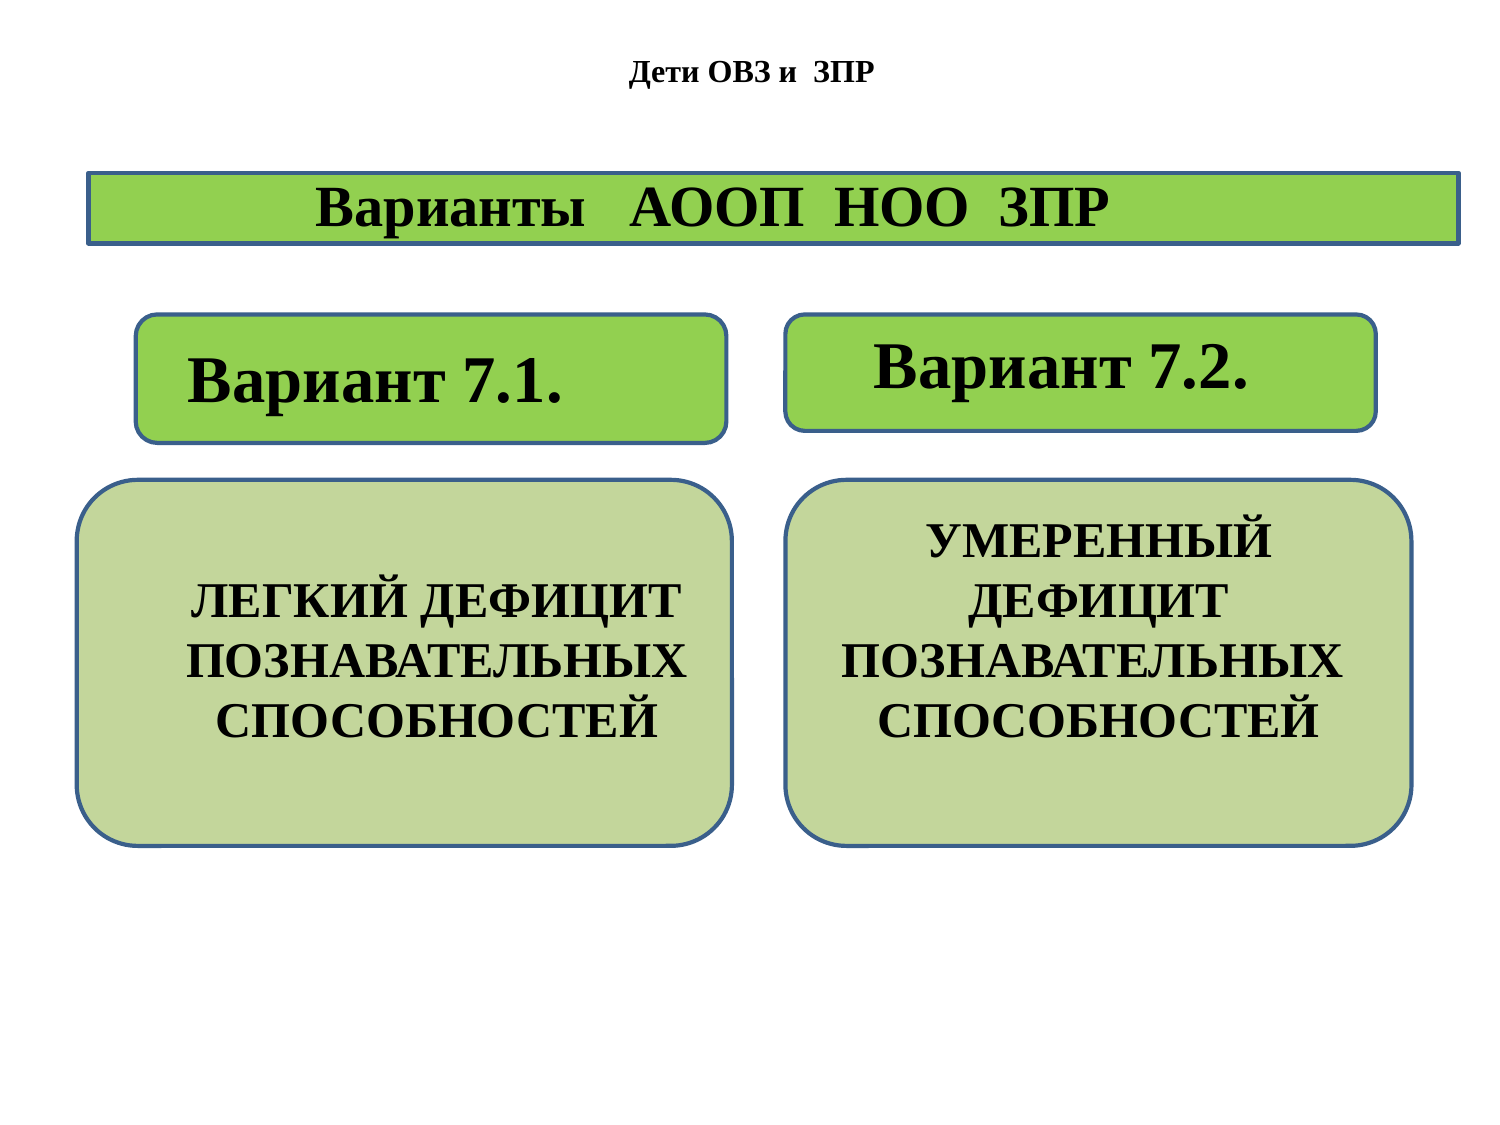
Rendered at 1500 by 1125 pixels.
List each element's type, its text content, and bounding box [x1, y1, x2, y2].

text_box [785, 314, 1377, 433]
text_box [785, 439, 1412, 847]
text_box Варианты АООП НОО ЗПР [301, 160, 1306, 246]
text_box [1306, 171, 1461, 246]
text_box [86, 171, 301, 246]
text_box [76, 439, 784, 847]
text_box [135, 314, 727, 438]
title Дети ОВЗ и ЗПР [76, 42, 1427, 135]
